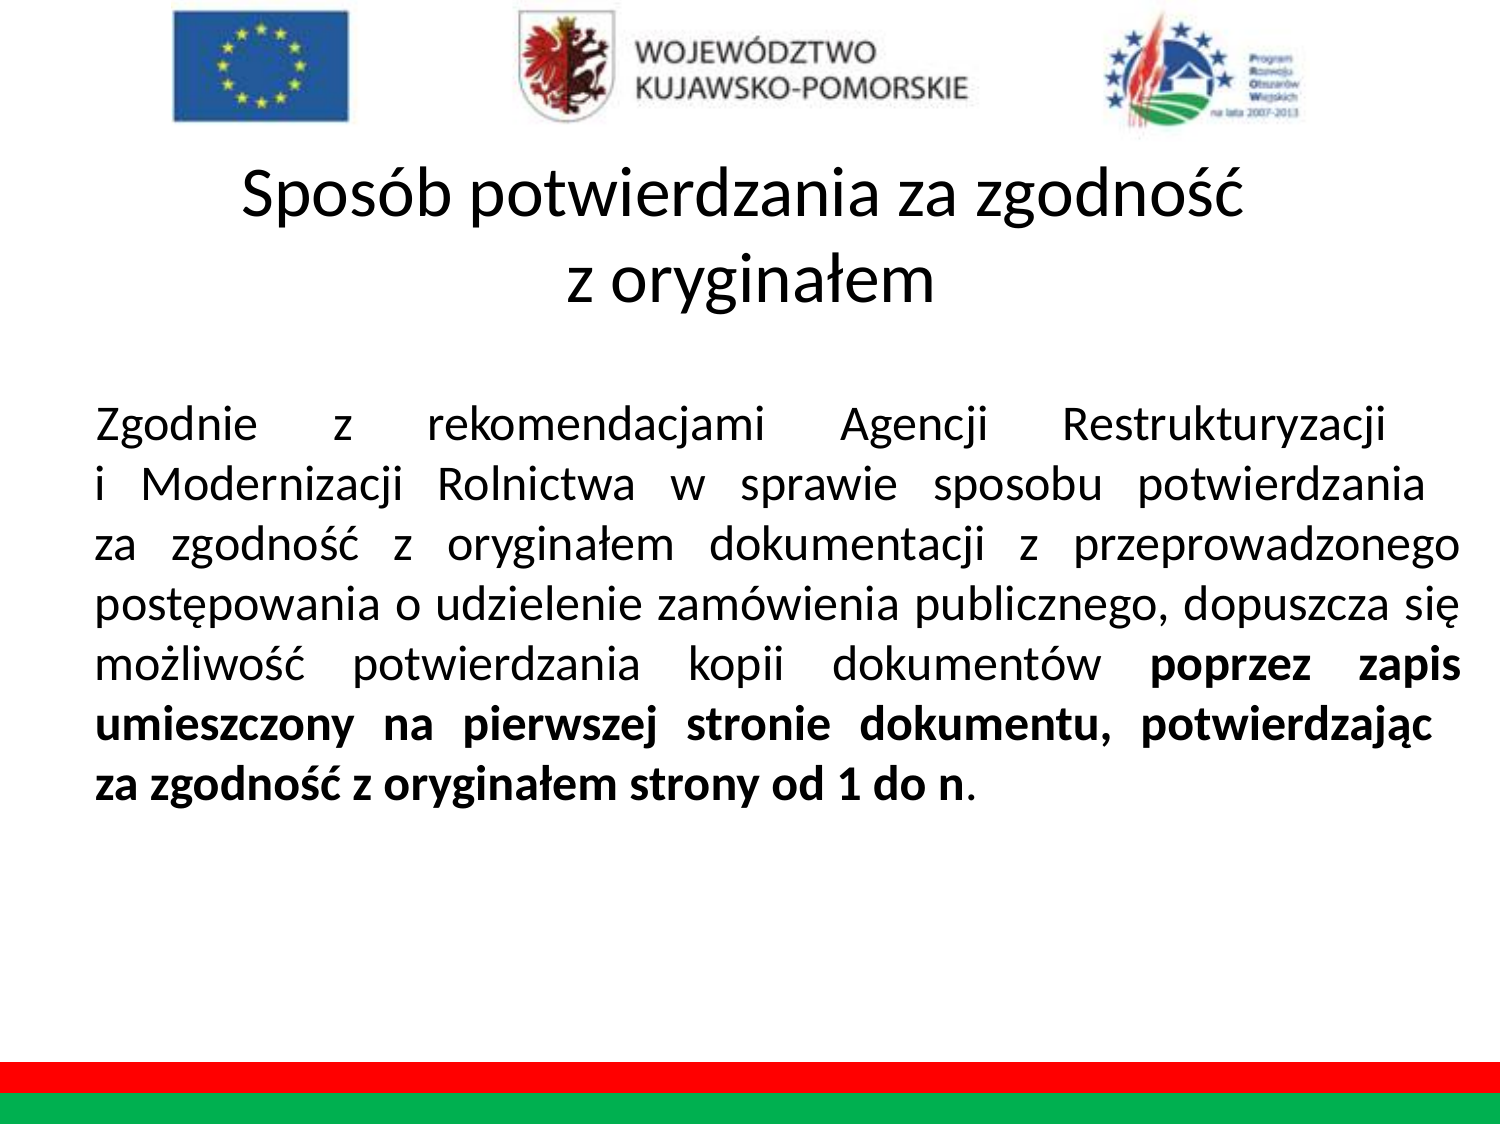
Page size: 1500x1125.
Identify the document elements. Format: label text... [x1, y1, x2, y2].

picture [171, 0, 1310, 137]
list Zgodnie z rekomendacjami Agencji Restrukturyzacji i Modernizacji Rolnictwa w sprawie sposobu potwierdzania za zgodność z oryginałem dokumentacji z przeprowadzonego postępowania o udzielenie zamówienia publicznego, dopuszcza się możliwość potwierdzania kopii dokumentów poprzez zapis umieszczony na pierwszej stronie dokumentu, potwierdzając za zgodność z oryginałem strony od 1 do n. [23, 328, 1477, 1052]
title Sposób potwierdzania za zgodność z oryginałem [76, 137, 1427, 325]
